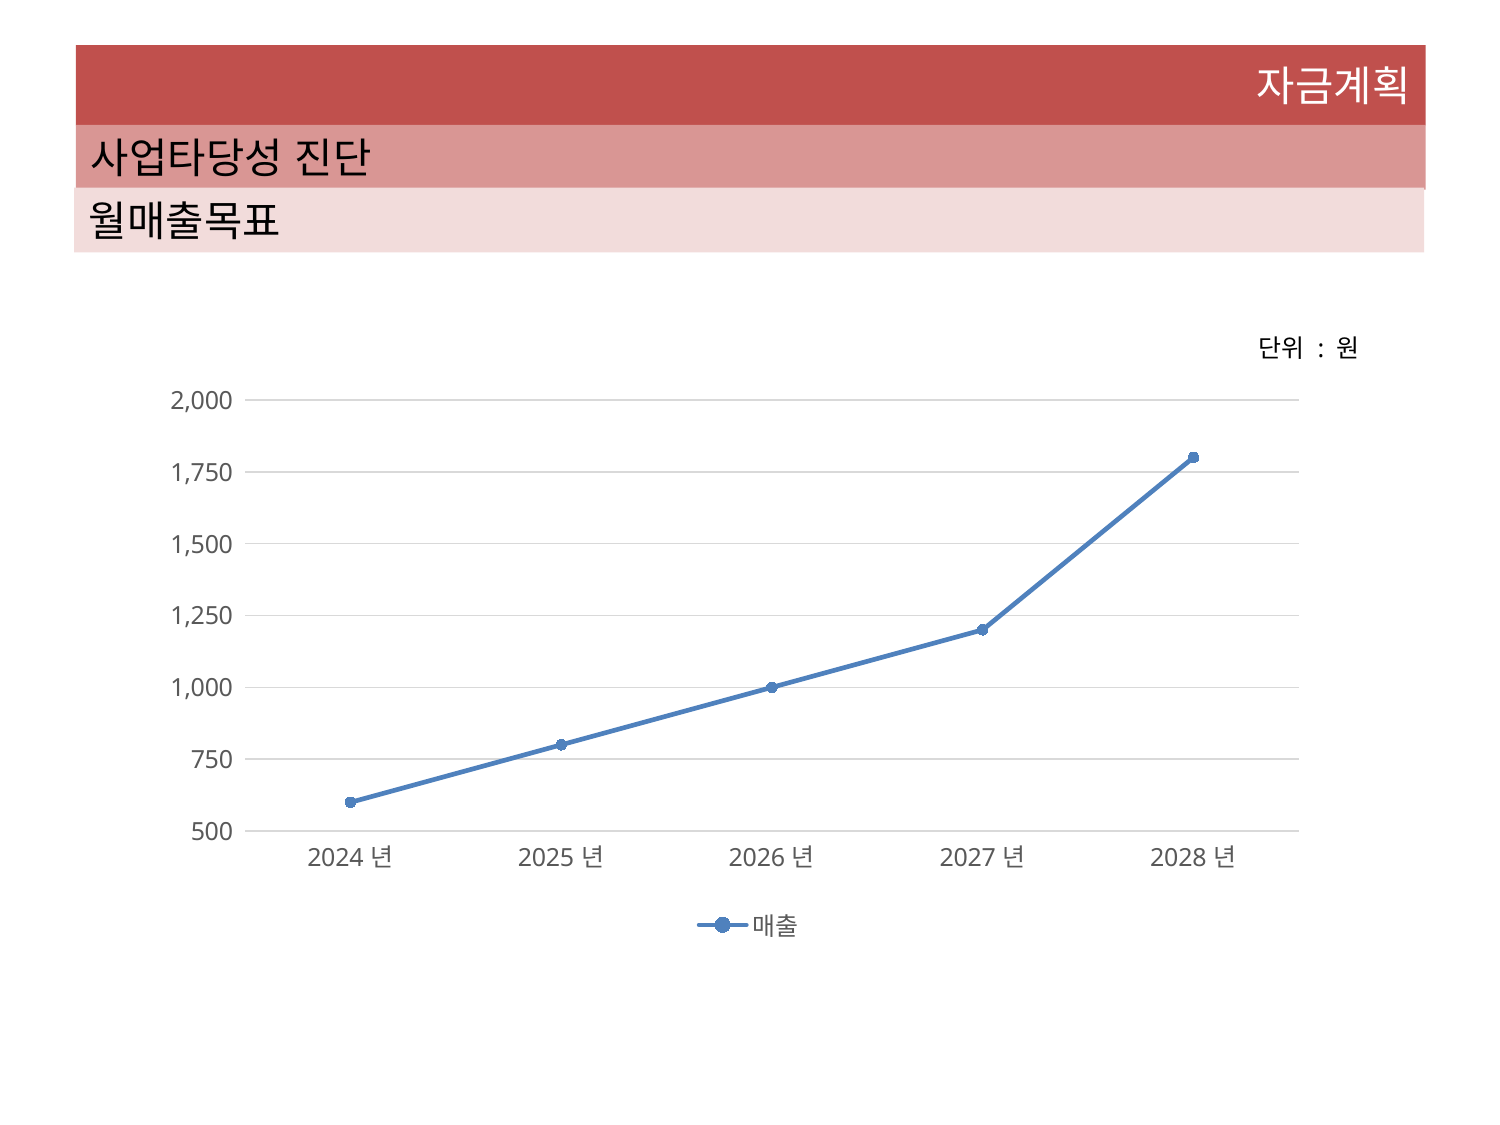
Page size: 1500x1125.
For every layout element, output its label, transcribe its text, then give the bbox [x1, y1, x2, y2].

chart [170, 282, 1329, 950]
text_box 단위 : 원 [1332, 325, 1375, 371]
text_box 사업타당성 진단 [75, 124, 1426, 190]
text_box 자금계획 [75, 45, 1426, 124]
text_box 월매출목표 [74, 187, 1425, 253]
